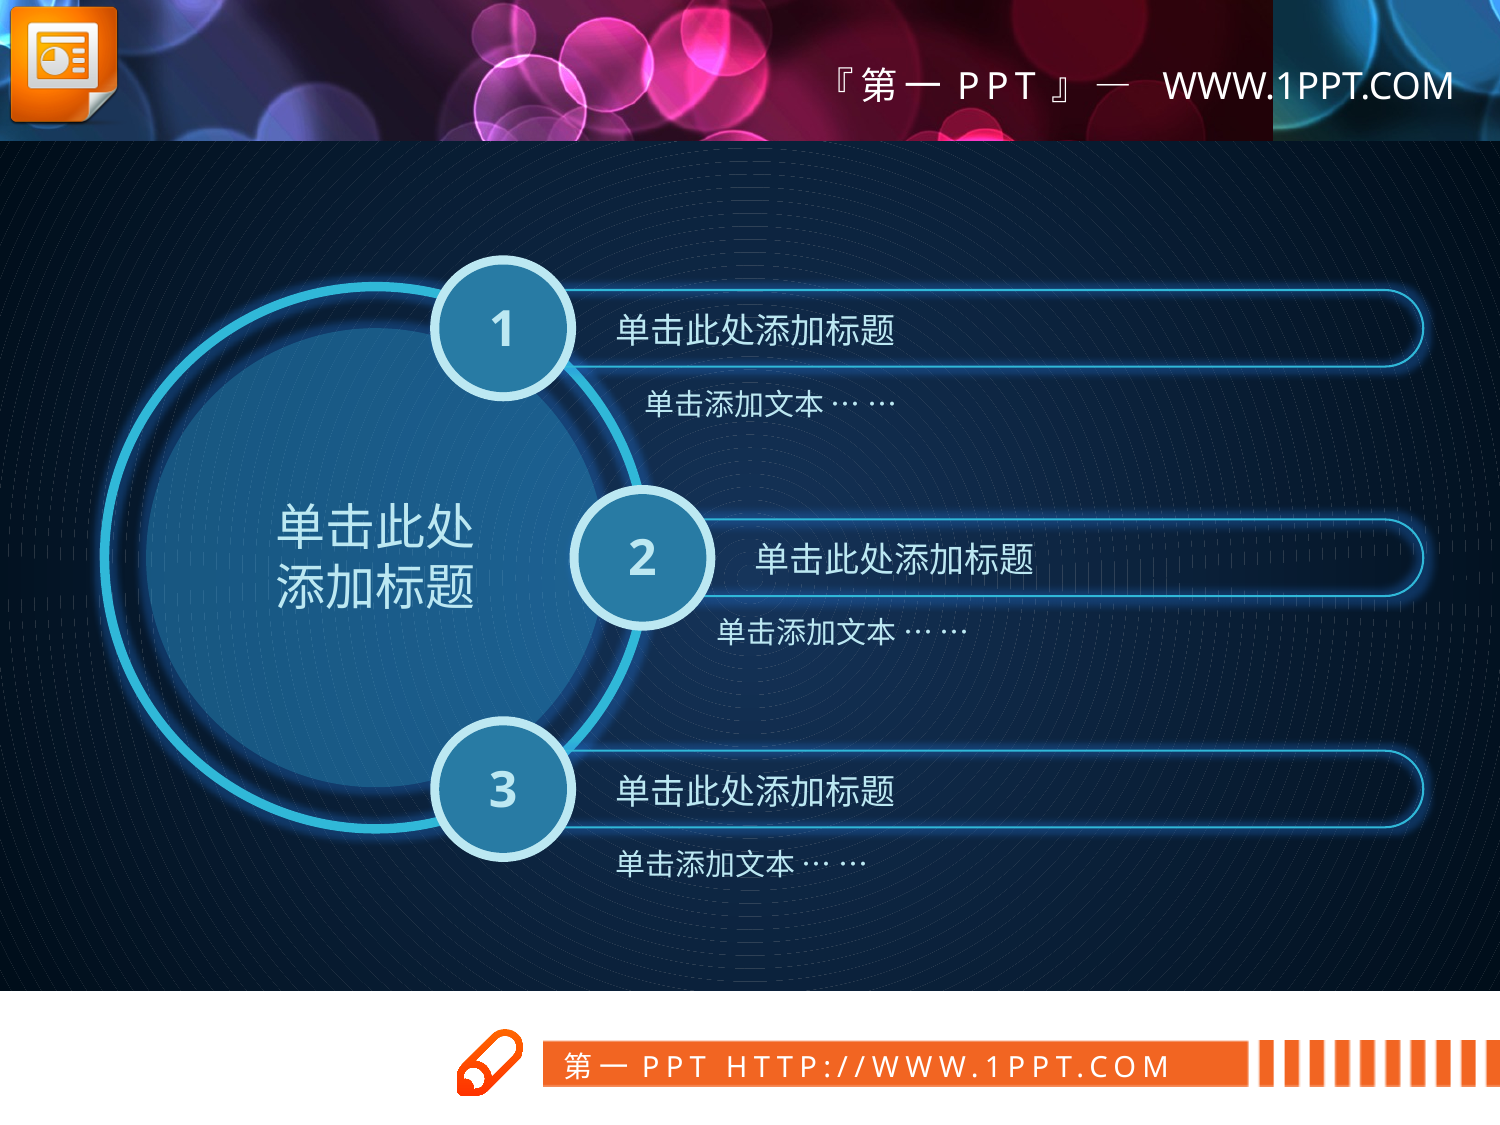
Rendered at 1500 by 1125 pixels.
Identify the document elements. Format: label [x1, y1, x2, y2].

picture [543, 1040, 1500, 1087]
picture [0, 0, 1500, 141]
text_box [438, 750, 1424, 891]
text_box [429, 716, 577, 863]
text_box [438, 289, 1424, 430]
text_box [568, 484, 717, 631]
text_box [578, 519, 1424, 659]
text_box [429, 255, 577, 402]
text_box [104, 286, 647, 830]
